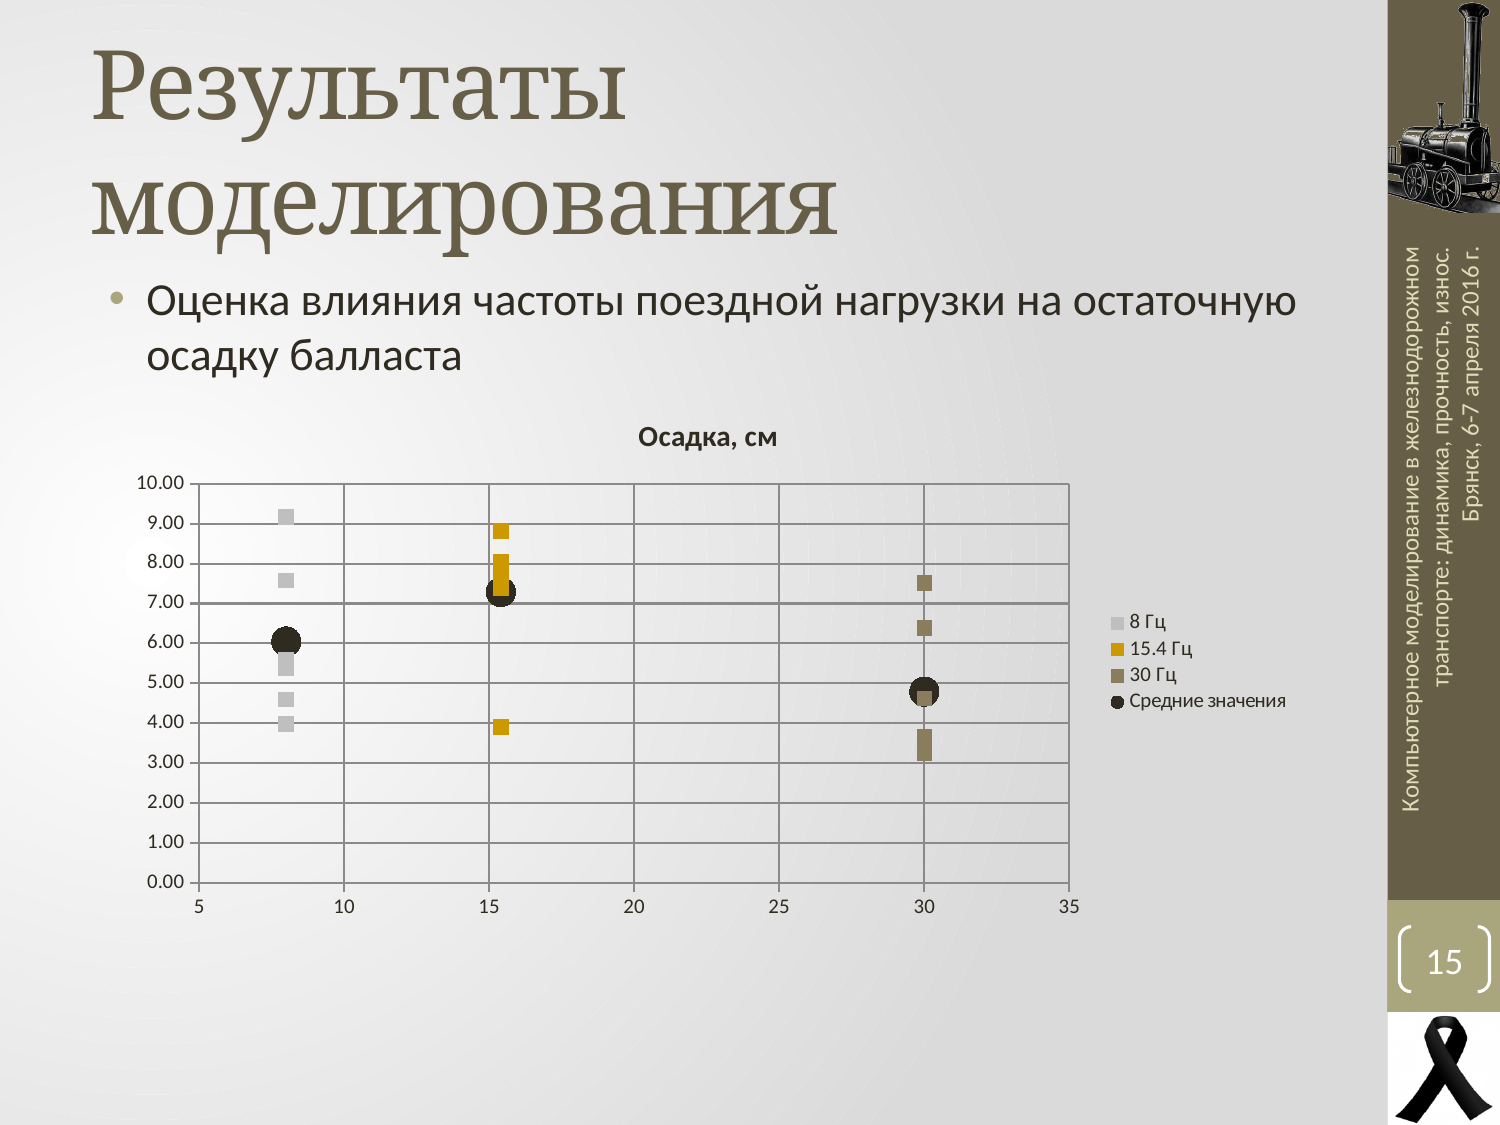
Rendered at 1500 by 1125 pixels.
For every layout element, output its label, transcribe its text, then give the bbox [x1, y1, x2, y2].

slide_number 15 [1397, 925, 1492, 994]
chart [111, 396, 1306, 930]
picture [1388, 0, 1500, 213]
footer Компьютерное моделирование в железнодорожном транспорте: динамика, прочность, износ. Брянск, 6-7 апреля 2016 г. [1383, 231, 1495, 889]
list Оценка влияния частоты поездной нагрузки на остаточную осадку балласта [75, 262, 1325, 1050]
title Результаты моделирования [75, 45, 1325, 233]
picture [1387, 1012, 1500, 1125]
